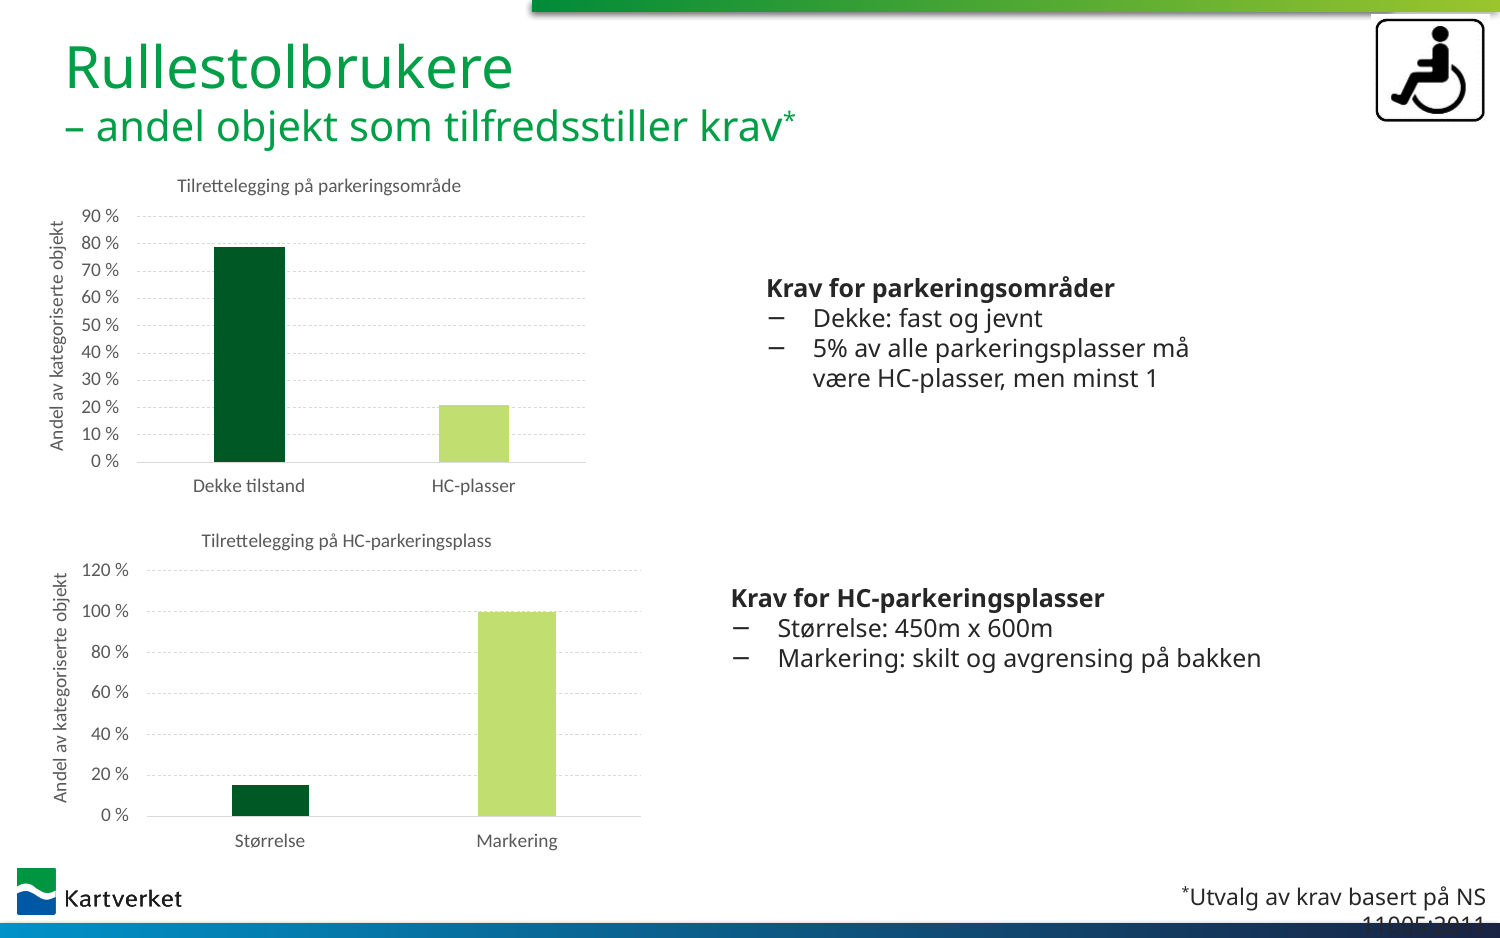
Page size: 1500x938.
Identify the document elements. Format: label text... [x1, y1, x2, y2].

text_box Krav for HC-parkeringsplasser Størrelse: 450m x 600m Markering: skilt og avgrensing på bakken [715, 574, 1278, 680]
picture [41, 166, 598, 505]
text_box Rullestolbrukere – andel objekt som tilfredsstiller krav* [49, 23, 1431, 158]
text_box Krav for parkeringsområder Dekke: fast og jevnt 5% av alle parkeringsplasser må være HC-plasser, men minst 1 [751, 264, 1232, 400]
picture [41, 520, 652, 859]
picture [1371, 13, 1491, 127]
text_box *Utvalg av krav basert på NS 11005:2011 [1068, 873, 1500, 938]
